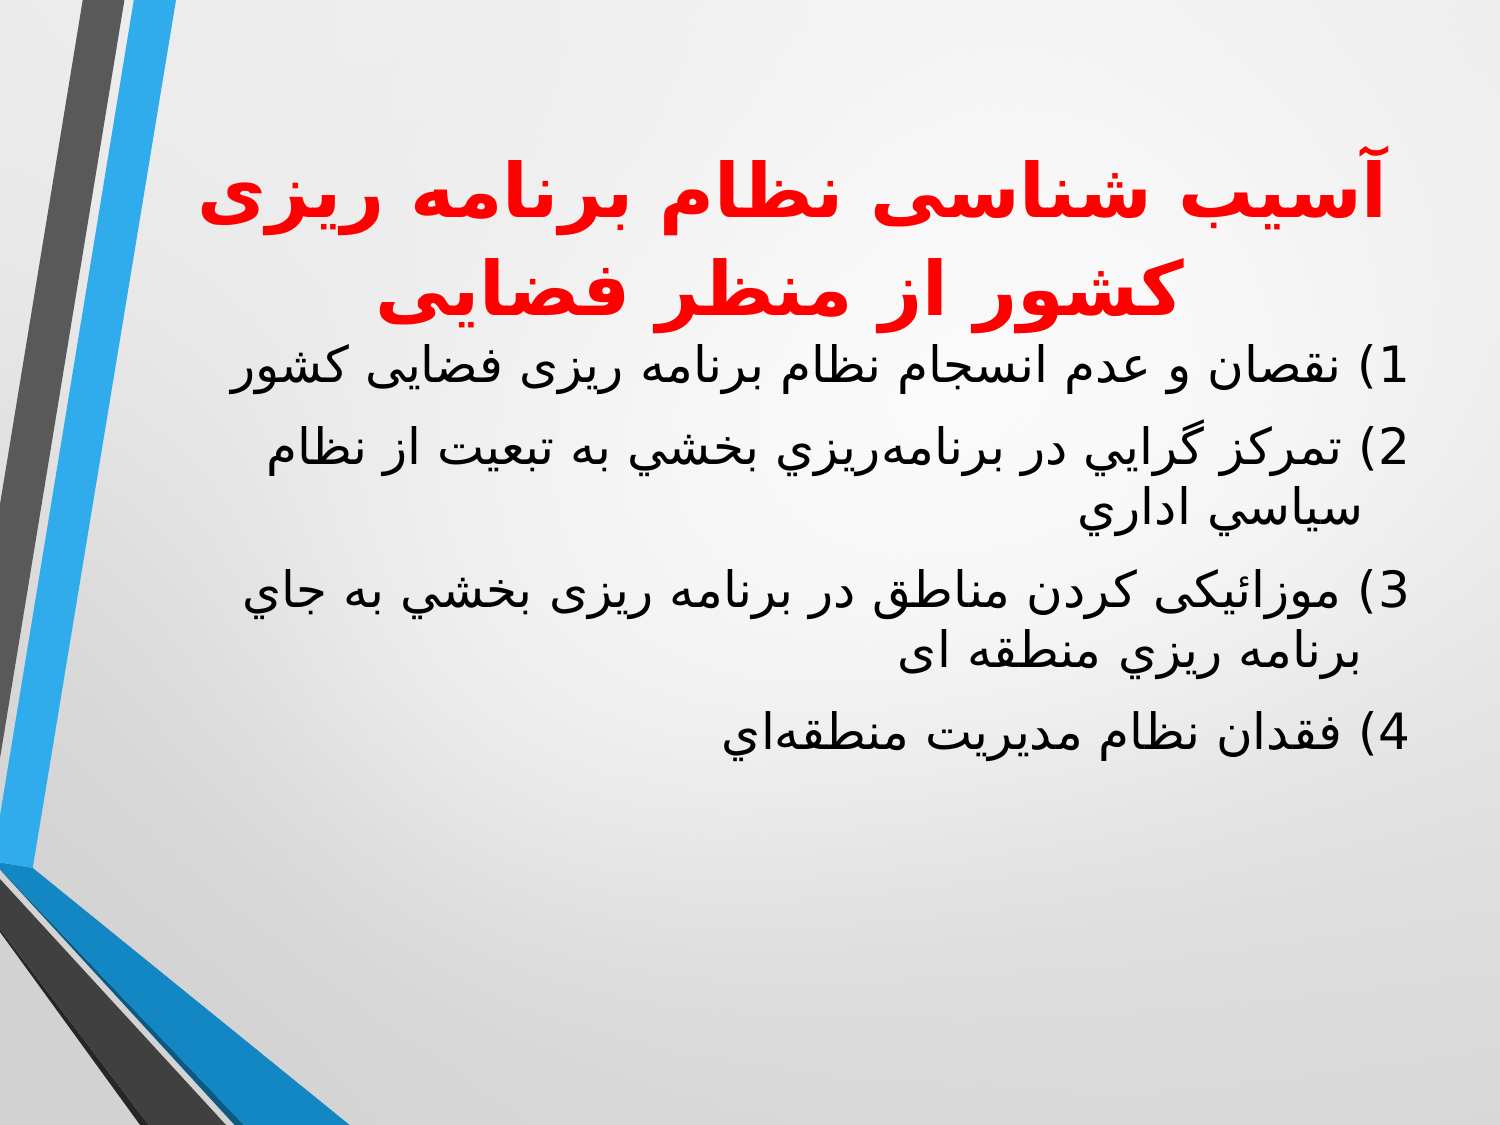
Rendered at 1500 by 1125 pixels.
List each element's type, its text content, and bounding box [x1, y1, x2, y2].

list 1) نقصان و عدم انسجام نظام برنامه ریزی فضایی کشور 2) تمركز گرايي در برنامه‌ريزي بخشي به تبعيت از نظام سياسي اداري 3) موزائیکی كردن مناطق در برنامه ریزی بخشي به جاي برنامه ريزي منطقه ای 4) فقدان نظام مديريت منطقه‌اي [161, 437, 1425, 985]
title آسیب شناسی نظام برنامه ریزی کشور از منظر فضایی [161, 75, 1425, 400]
